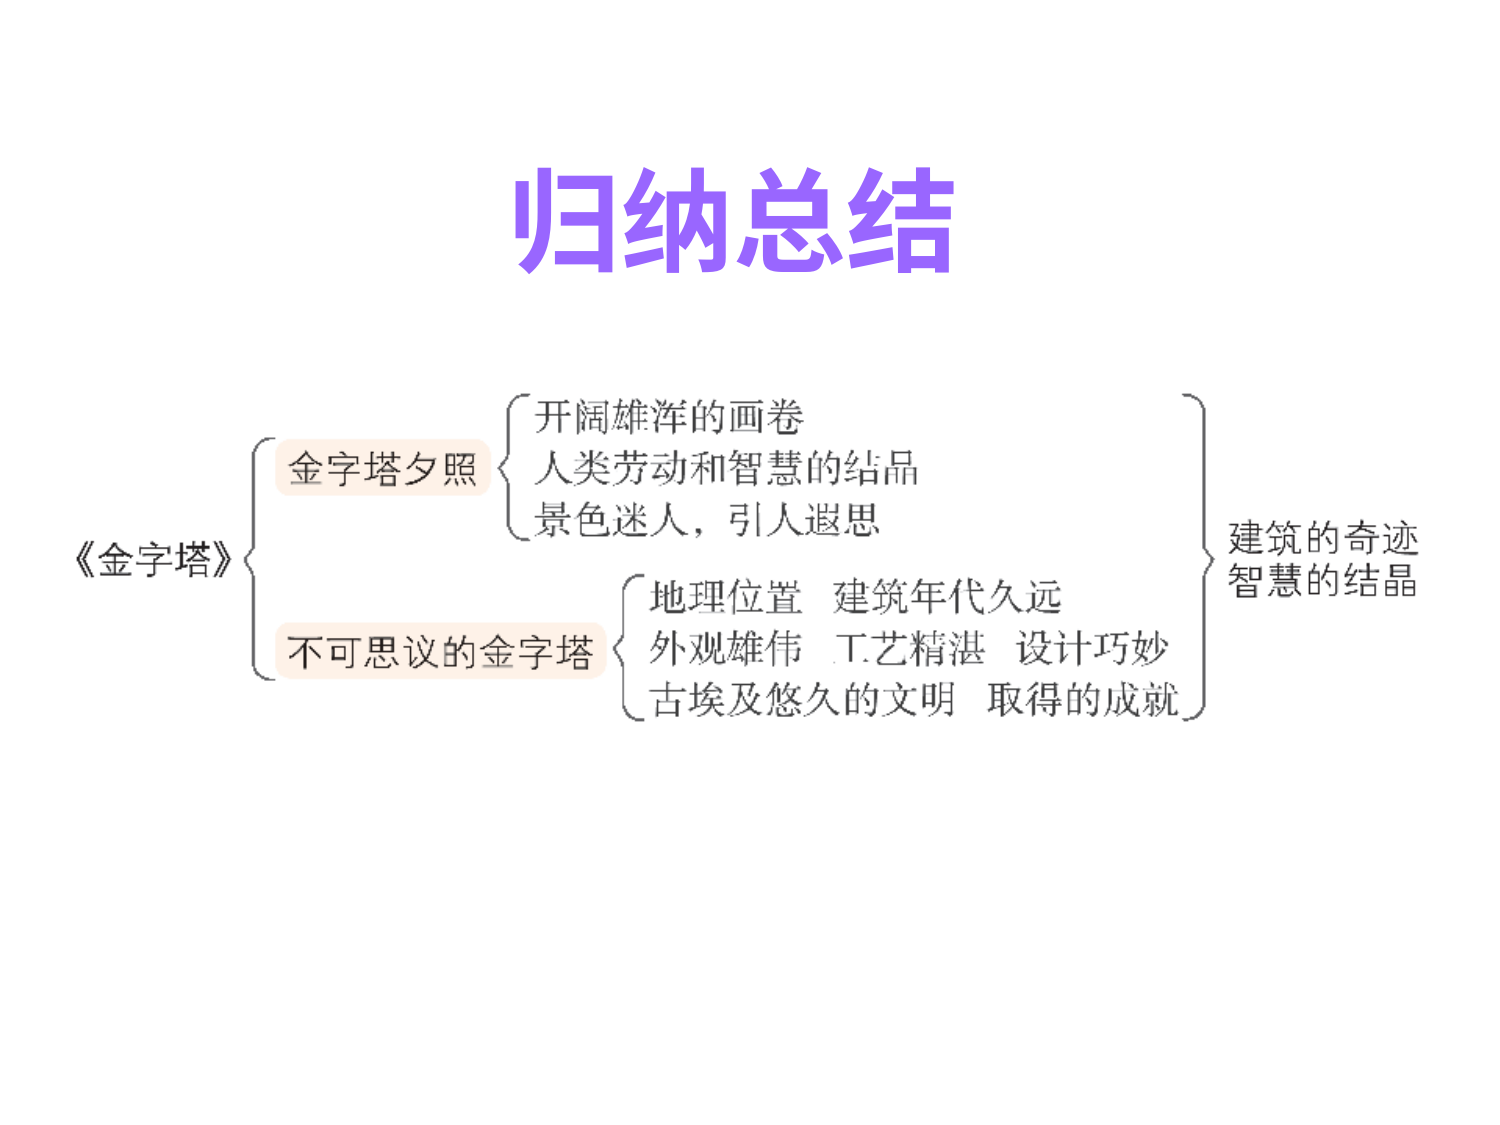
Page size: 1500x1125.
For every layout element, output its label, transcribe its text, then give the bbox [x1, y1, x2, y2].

text_box 归纳总结 [446, 143, 1022, 294]
picture [52, 372, 1445, 753]
